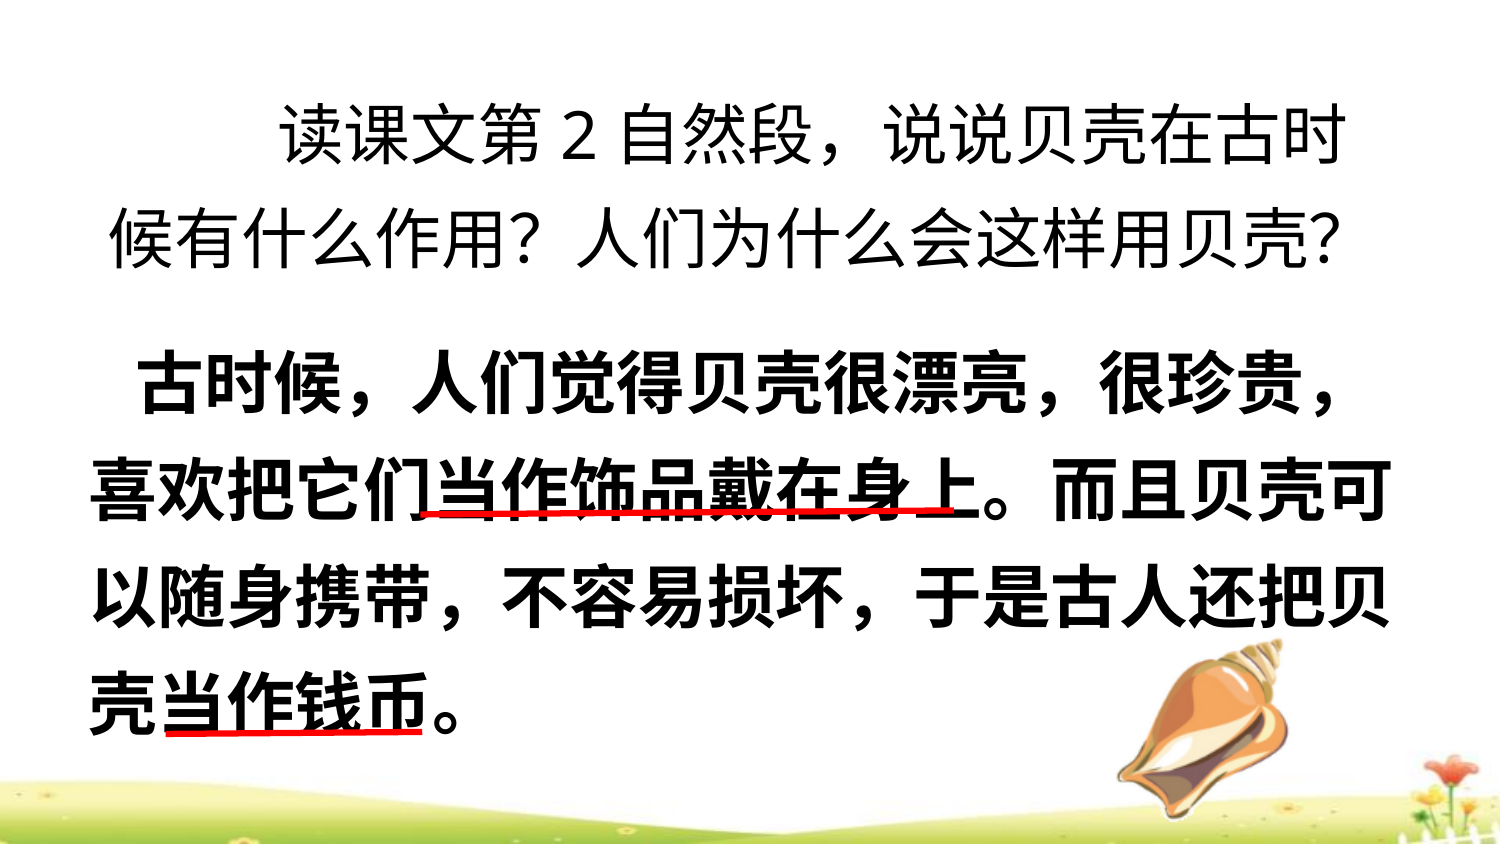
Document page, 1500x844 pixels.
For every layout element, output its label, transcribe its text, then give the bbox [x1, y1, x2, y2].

picture [0, 0, 1500, 844]
text_box 古时候，人们觉得贝壳很漂亮，很珍贵，喜欢把它们当作饰品戴在身上。而且贝壳可以随身携带，不容易损坏，于是古人还把贝壳当作钱币。 [77, 309, 1423, 749]
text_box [165, 731, 423, 735]
text_box 读课文第2自然段，说说贝壳在古时候有什么作用？人们为什么会这样用贝壳？ [96, 63, 1403, 283]
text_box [420, 510, 955, 515]
